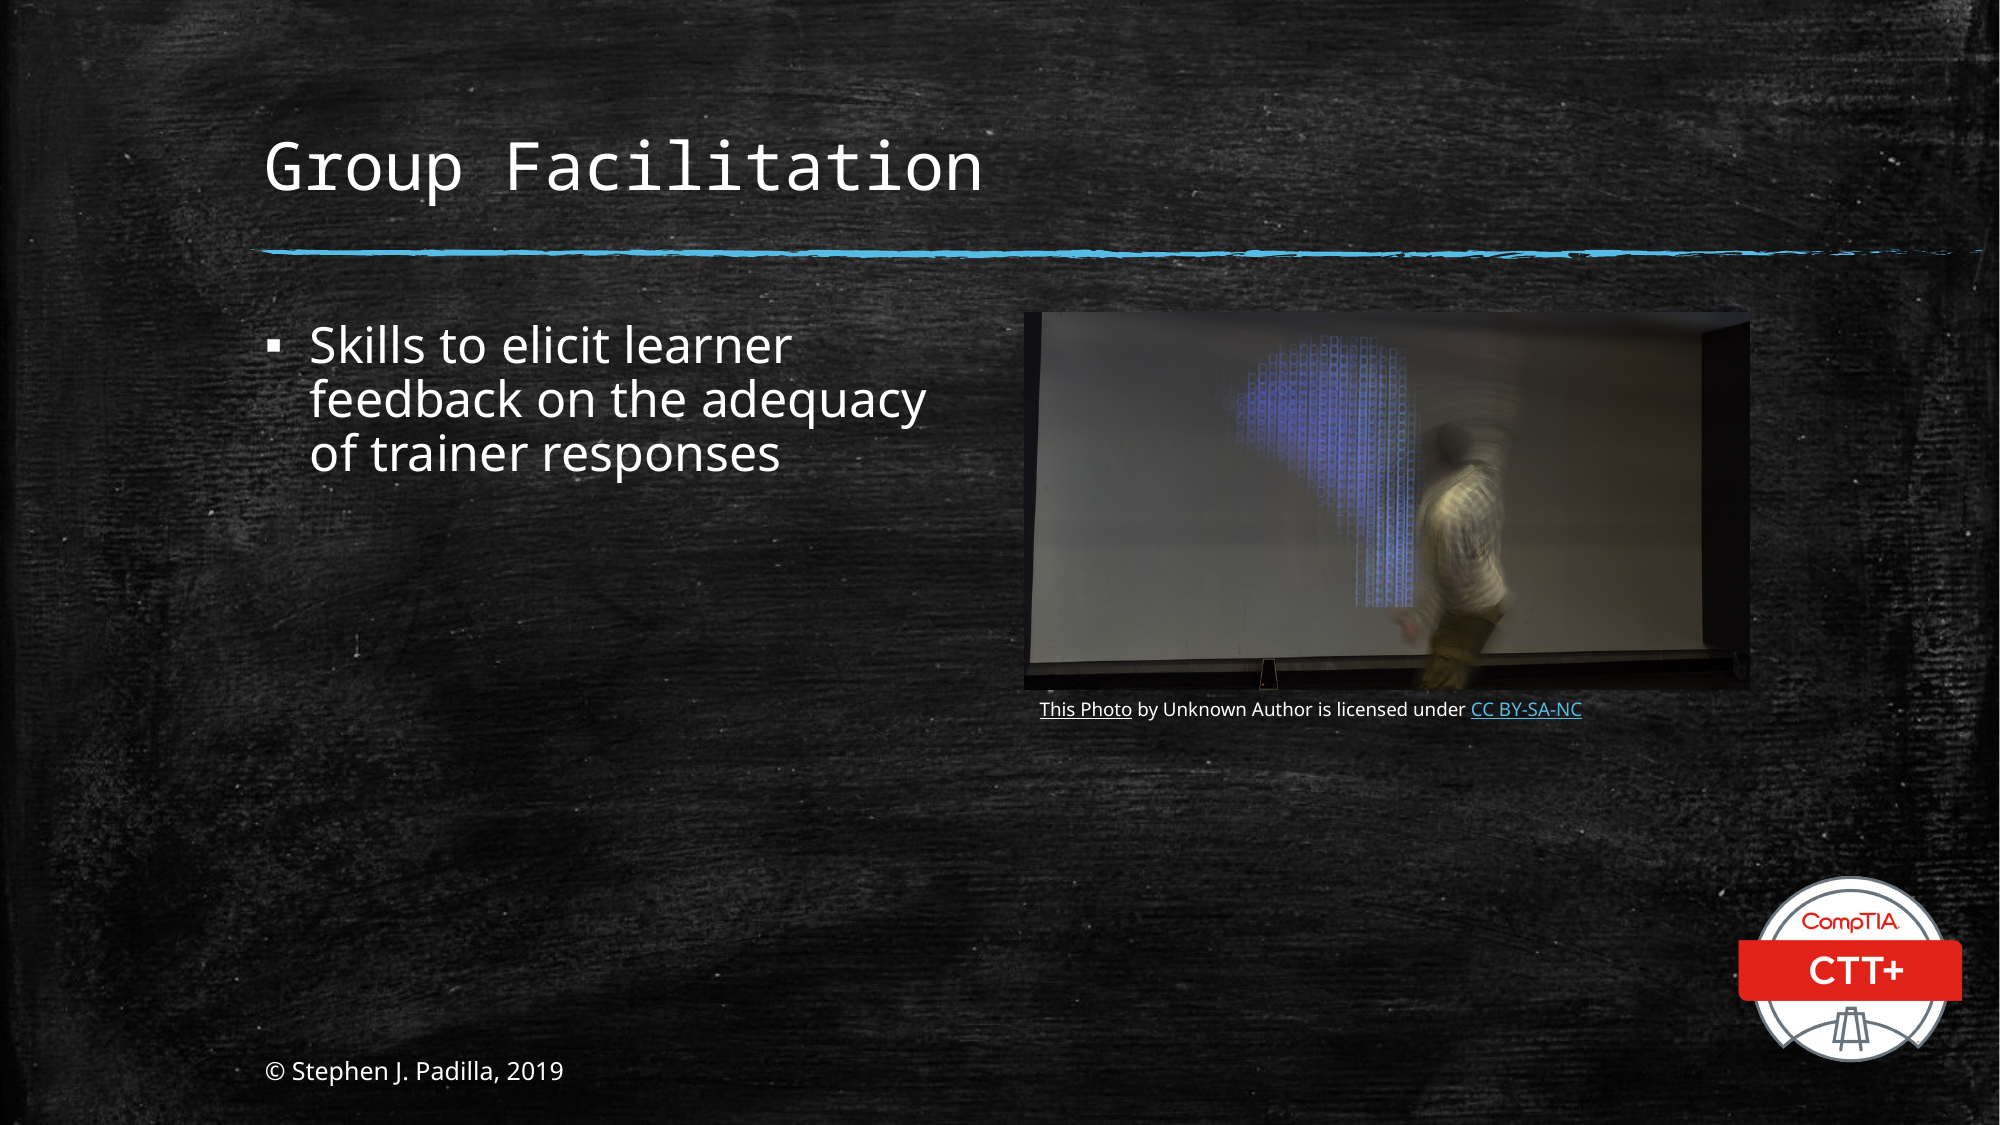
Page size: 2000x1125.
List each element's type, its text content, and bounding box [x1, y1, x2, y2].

picture [1699, 824, 2000, 1125]
list Skills to elicit learner feedback on the adequacy of trainer responses [249, 312, 975, 1013]
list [1024, 312, 1750, 690]
footer © Stephen J. Padilla, 2019 [249, 1050, 1288, 1096]
text_box This Photo by Unknown Author is licensed under CC BY-SA-NC [1024, 690, 1750, 731]
title Group Facilitation [249, 45, 1750, 213]
